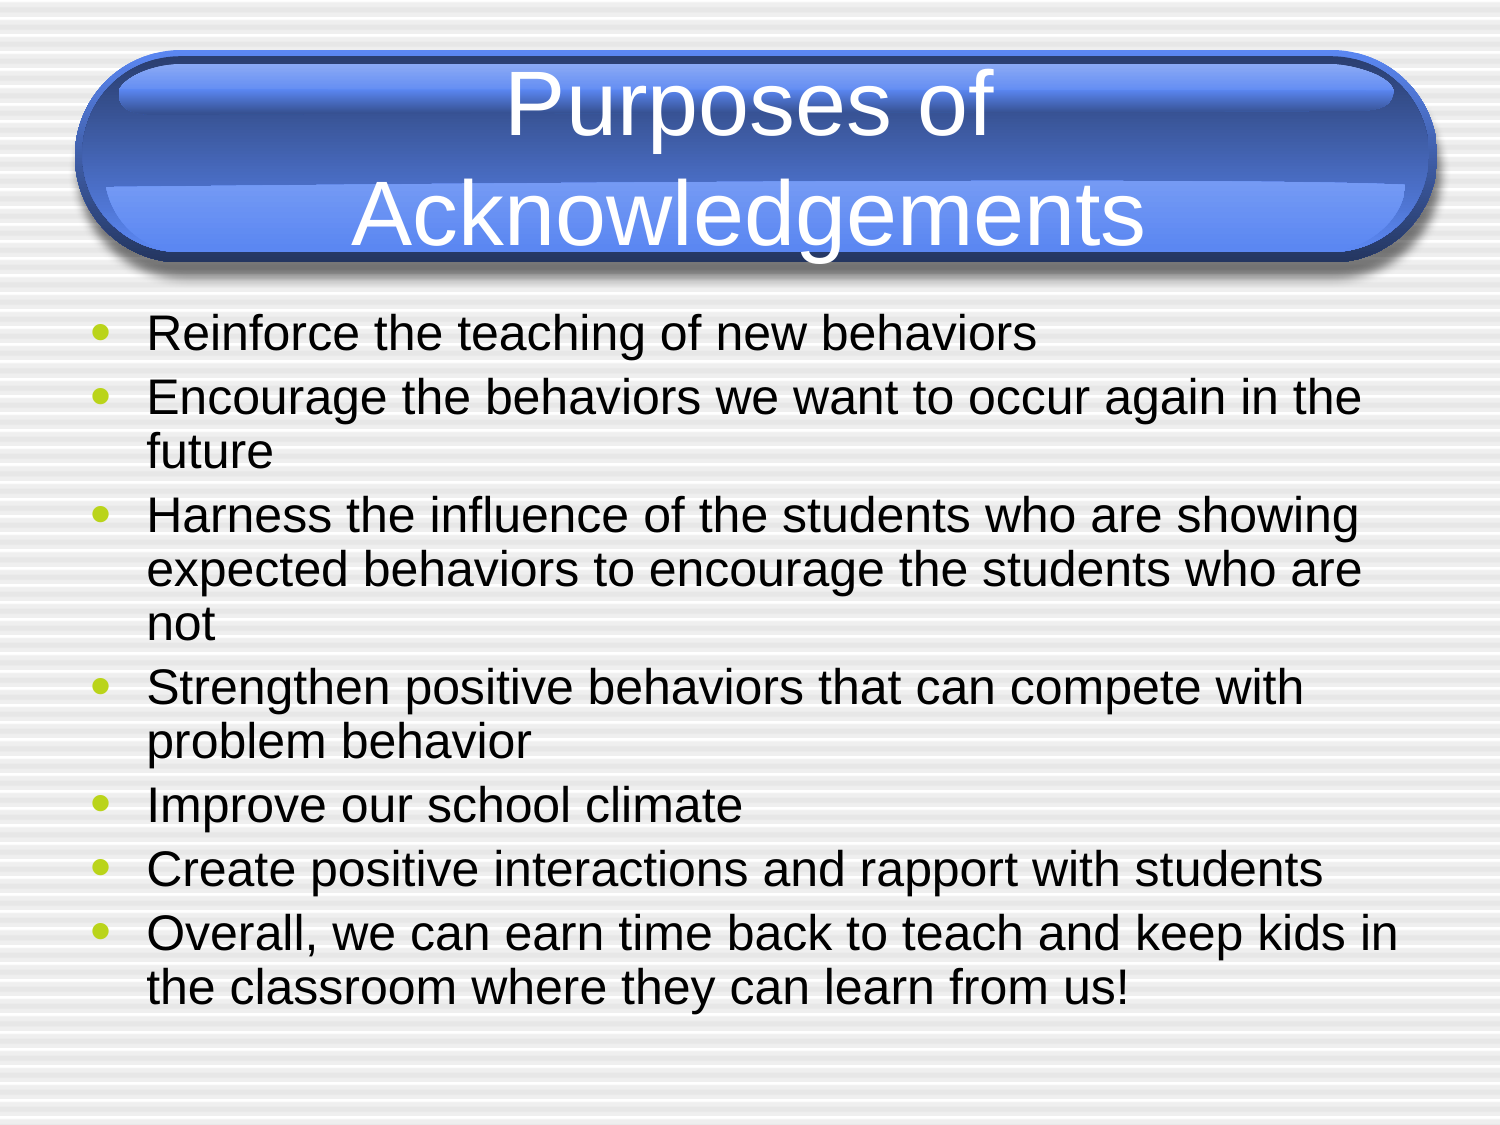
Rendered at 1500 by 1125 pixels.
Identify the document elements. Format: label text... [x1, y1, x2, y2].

list Reinforce the teaching of new behaviors Encourage the behaviors we want to occur again in the future Harness the influence of the students who are showing expected behaviors to encourage the students who are not Strengthen positive behaviors that can compete with problem behavior Improve our school climate Create positive interactions and rapport with students Overall, we can earn time back to teach and keep kids in the classroom where they can learn from us! [74, 299, 1438, 1001]
picture [0, 0, 1500, 1125]
title Purposes of Acknowledgements [112, 60, 1388, 249]
